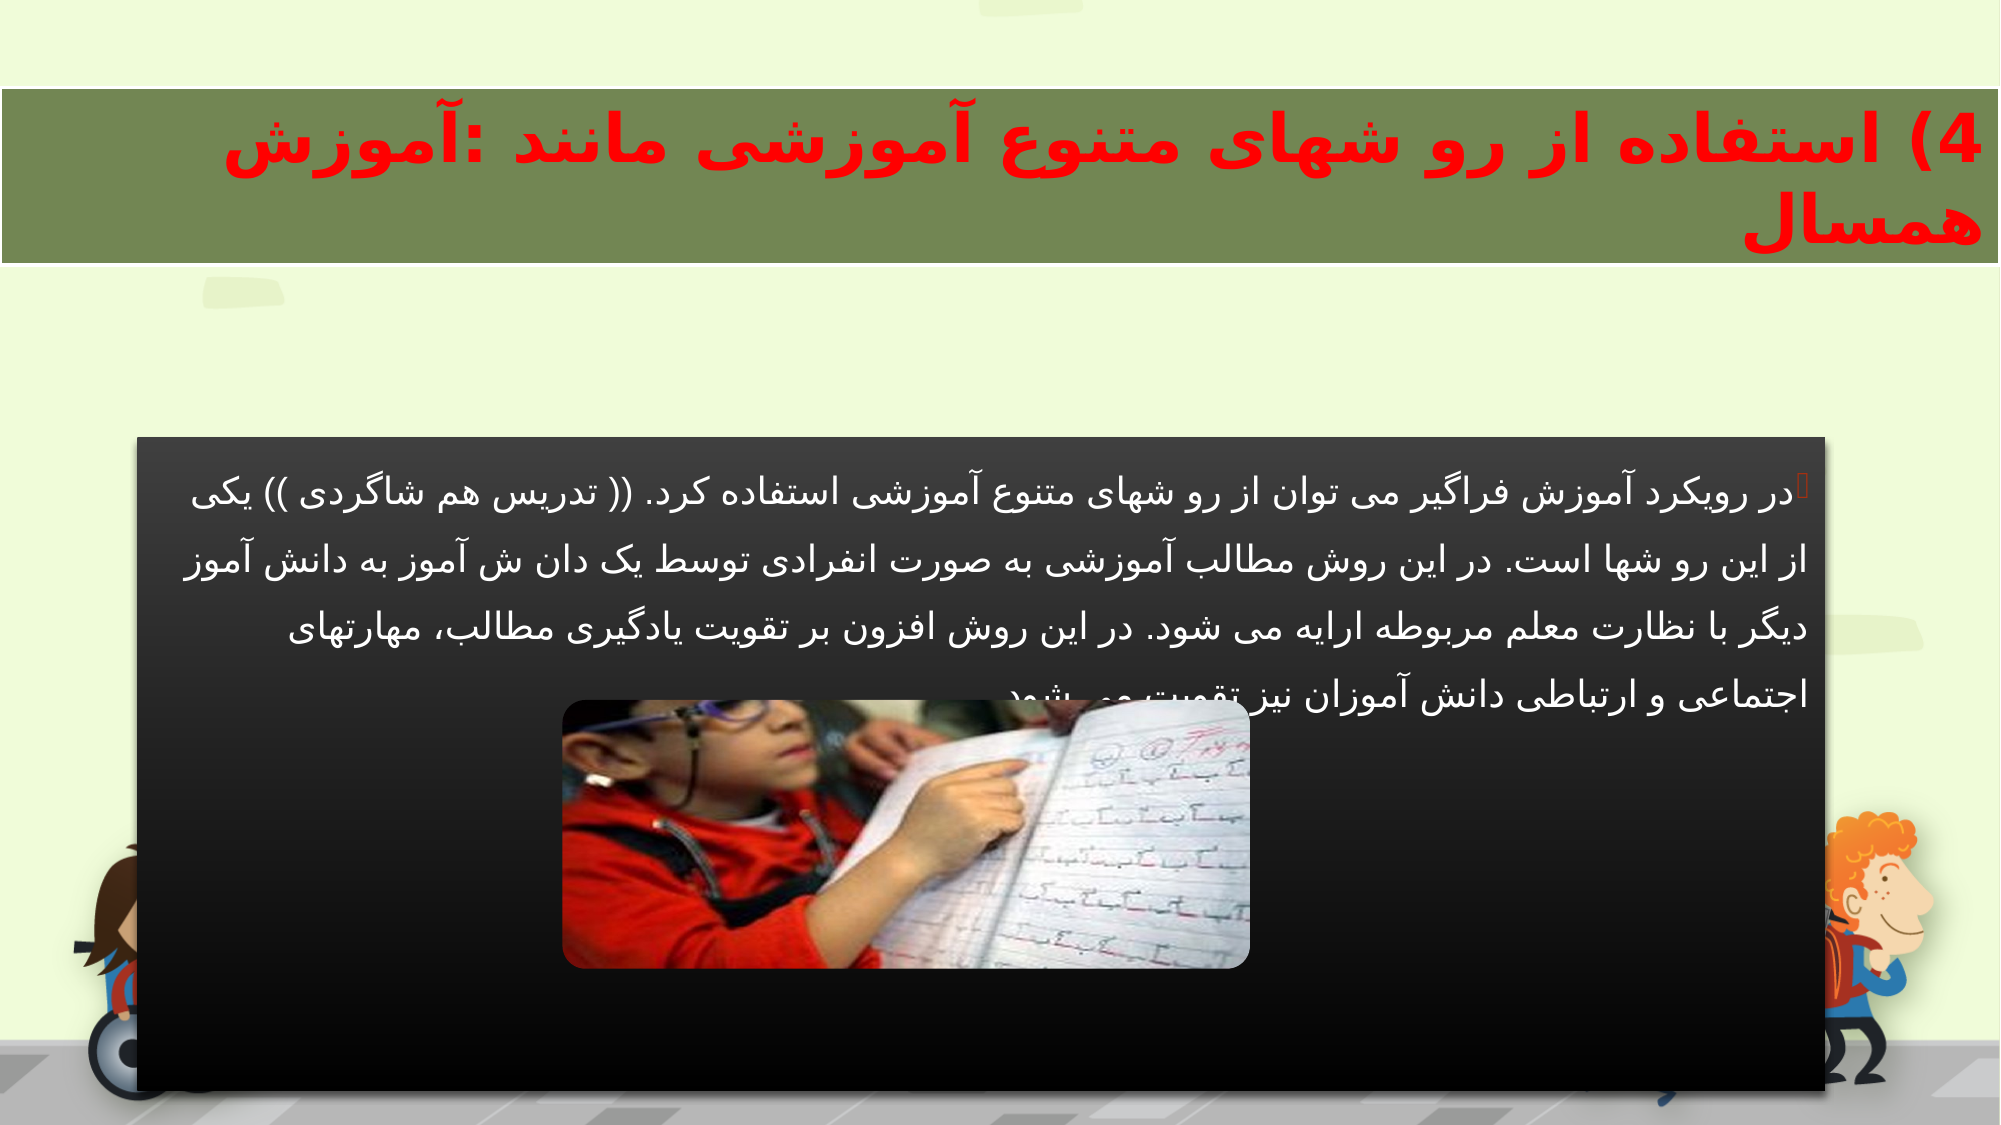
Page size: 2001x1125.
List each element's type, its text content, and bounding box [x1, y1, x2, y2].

title 4) استفاده از رو شهای متنوع آموزشی مانند :آموزش همسال [0, 86, 2000, 267]
picture [0, 267, 2000, 1125]
list در رویکرد آموزش فراگیر می توان از رو شهای متنوع آموزشی استفاده کرد. (( تدریس هم شاگردی )) یکی از این رو شها است. در این روش مطالب آموزشی به صورت انفرادی توسط یک دان ش آموز به دانش آموز دیگر با نظارت معلم مربوطه ارایه می شود. در این روش افزون بر تقویت یادگیری مطالب، مهارتهای اجتماعی و ارتباطی دانش آموزان نیز تقویت می شود. [137, 437, 1825, 1091]
picture [0, 0, 2000, 86]
